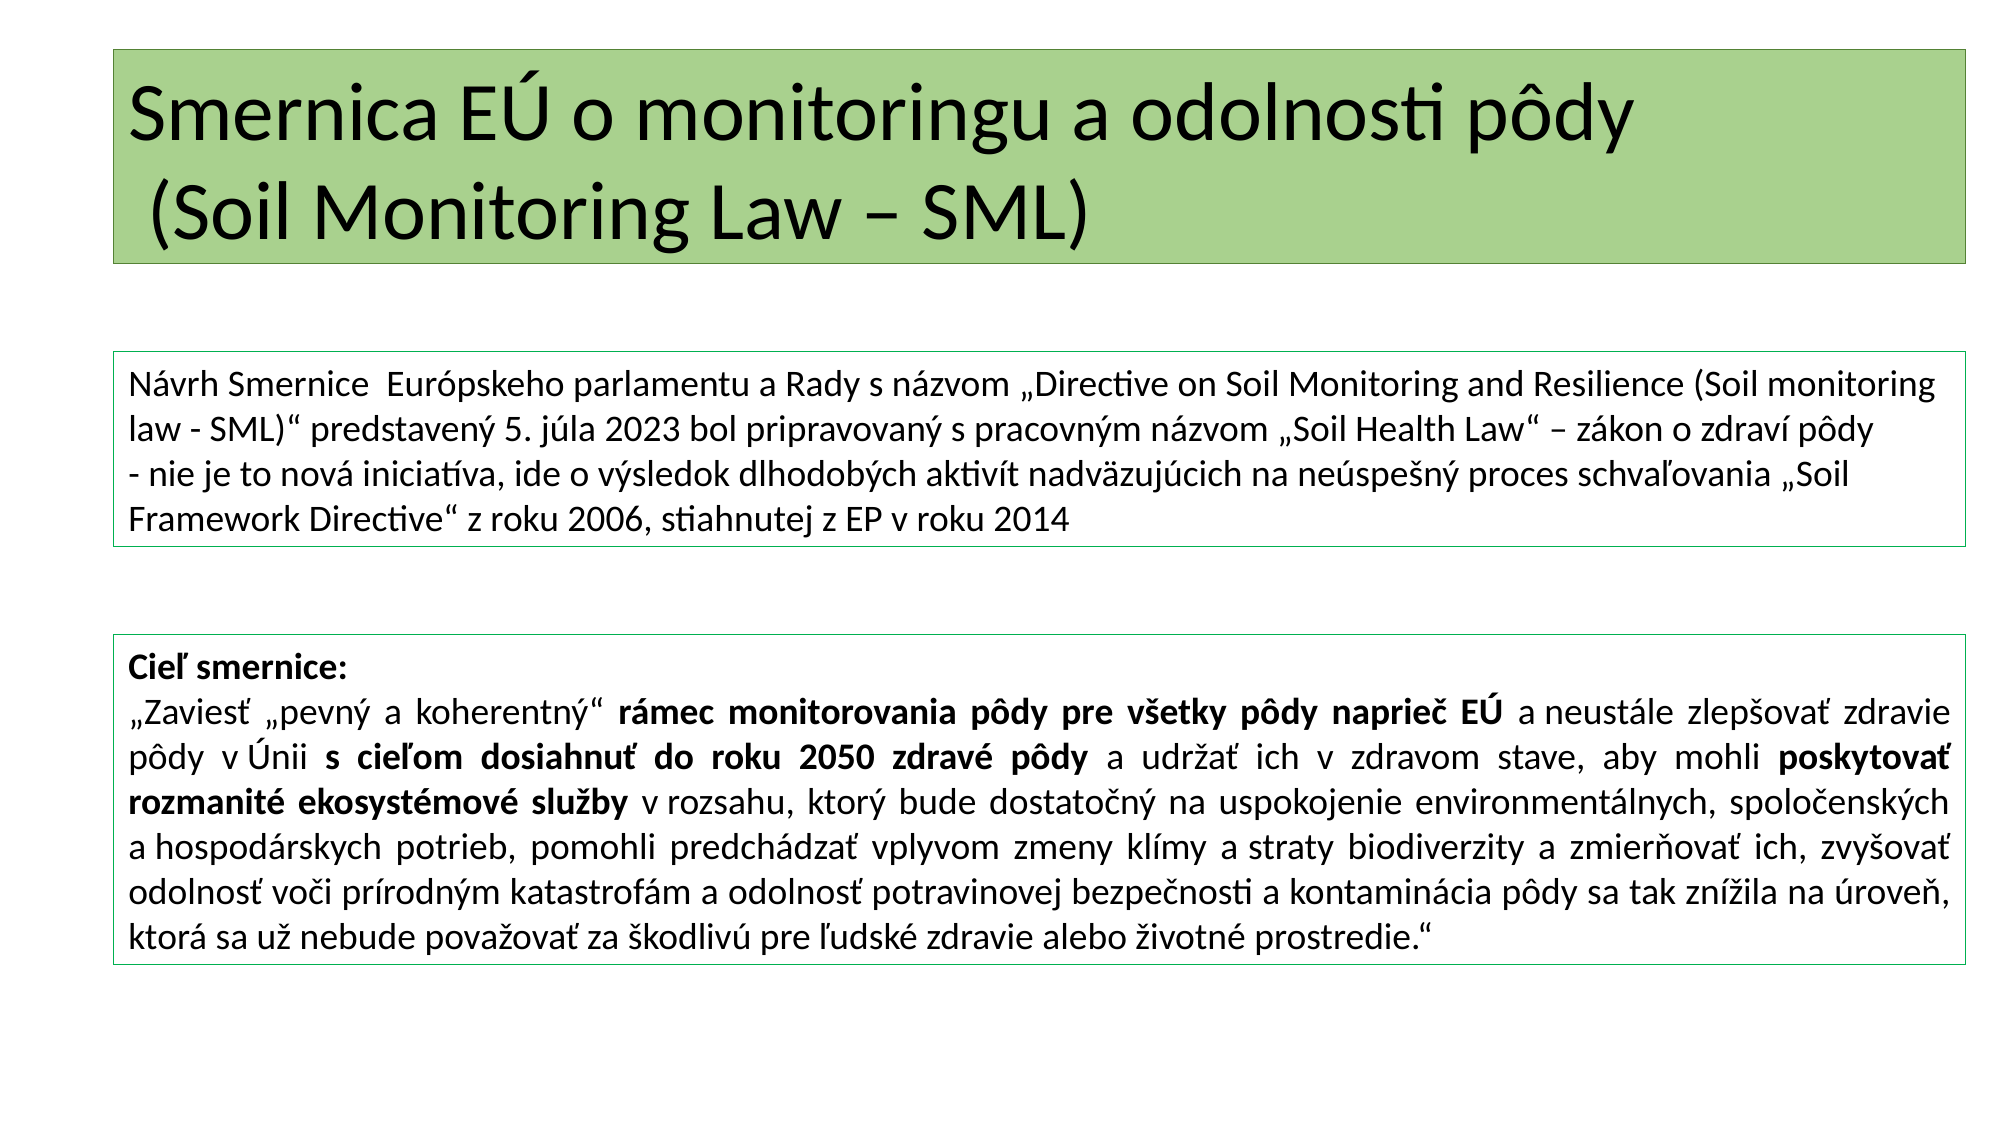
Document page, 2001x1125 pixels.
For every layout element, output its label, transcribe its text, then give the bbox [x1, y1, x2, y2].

text_box Návrh Smernice Európskeho parlamentu a Rady s názvom „Directive on Soil Monitoring and Resilience (Soil monitoring law - SML)“ predstavený 5. júla 2023 bol pripravovaný s pracovným názvom „Soil Health Law“ – zákon o zdraví pôdy - nie je to nová iniciatíva, ide o výsledok dlhodobých aktivít nadväzujúcich na neúspešný proces schvaľovania „Soil Framework Directive“ z roku 2006, stiahnutej z EP v roku 2014 [113, 351, 1966, 547]
text_box Cieľ smernice: „Zaviesť „pevný a koherentný“ rámec monitorovania pôdy pre všetky pôdy naprieč EÚ a neustále zlepšovať zdravie pôdy v Únii s cieľom dosiahnuť do roku 2050 zdravé pôdy a udržať ich v zdravom stave, aby mohli poskytovať rozmanité ekosystémové služby v rozsahu, ktorý bude dostatočný na uspokojenie environmentálnych, spoločenských a hospodárskych potrieb, pomohli predchádzať vplyvom zmeny klímy a straty biodiverzity a zmierňovať ich, zvyšovať odolnosť voči prírodným katastrofám a odolnosť potravinovej bezpečnosti a kontaminácia pôdy sa tak znížila na úroveň, ktorá sa už nebude považovať za škodlivú pre ľudské zdravie alebo životné prostredie.“ [113, 634, 1966, 965]
text_box Smernica EÚ o monitoringu a odolnosti pôdy (Soil Monitoring Law – SML) [113, 49, 1966, 264]
